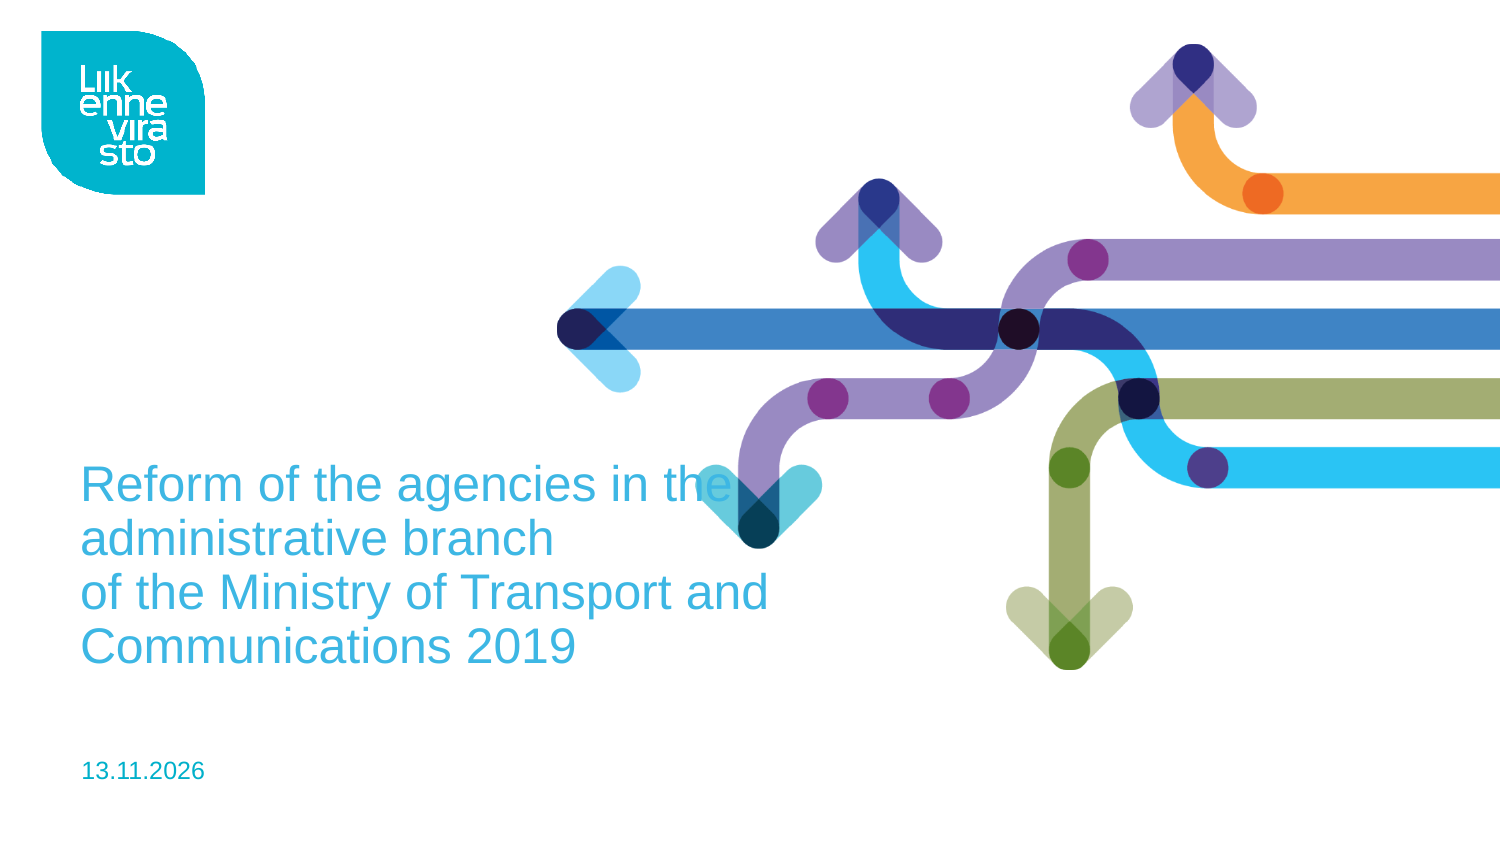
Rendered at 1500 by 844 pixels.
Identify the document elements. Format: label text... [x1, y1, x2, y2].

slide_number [66, 748, 404, 794]
title Reform of the agencies in the administrative branch of the Ministry of Transport and Communications 2019 [64, 555, 887, 683]
picture [558, 45, 1500, 670]
picture [41, 20, 332, 199]
